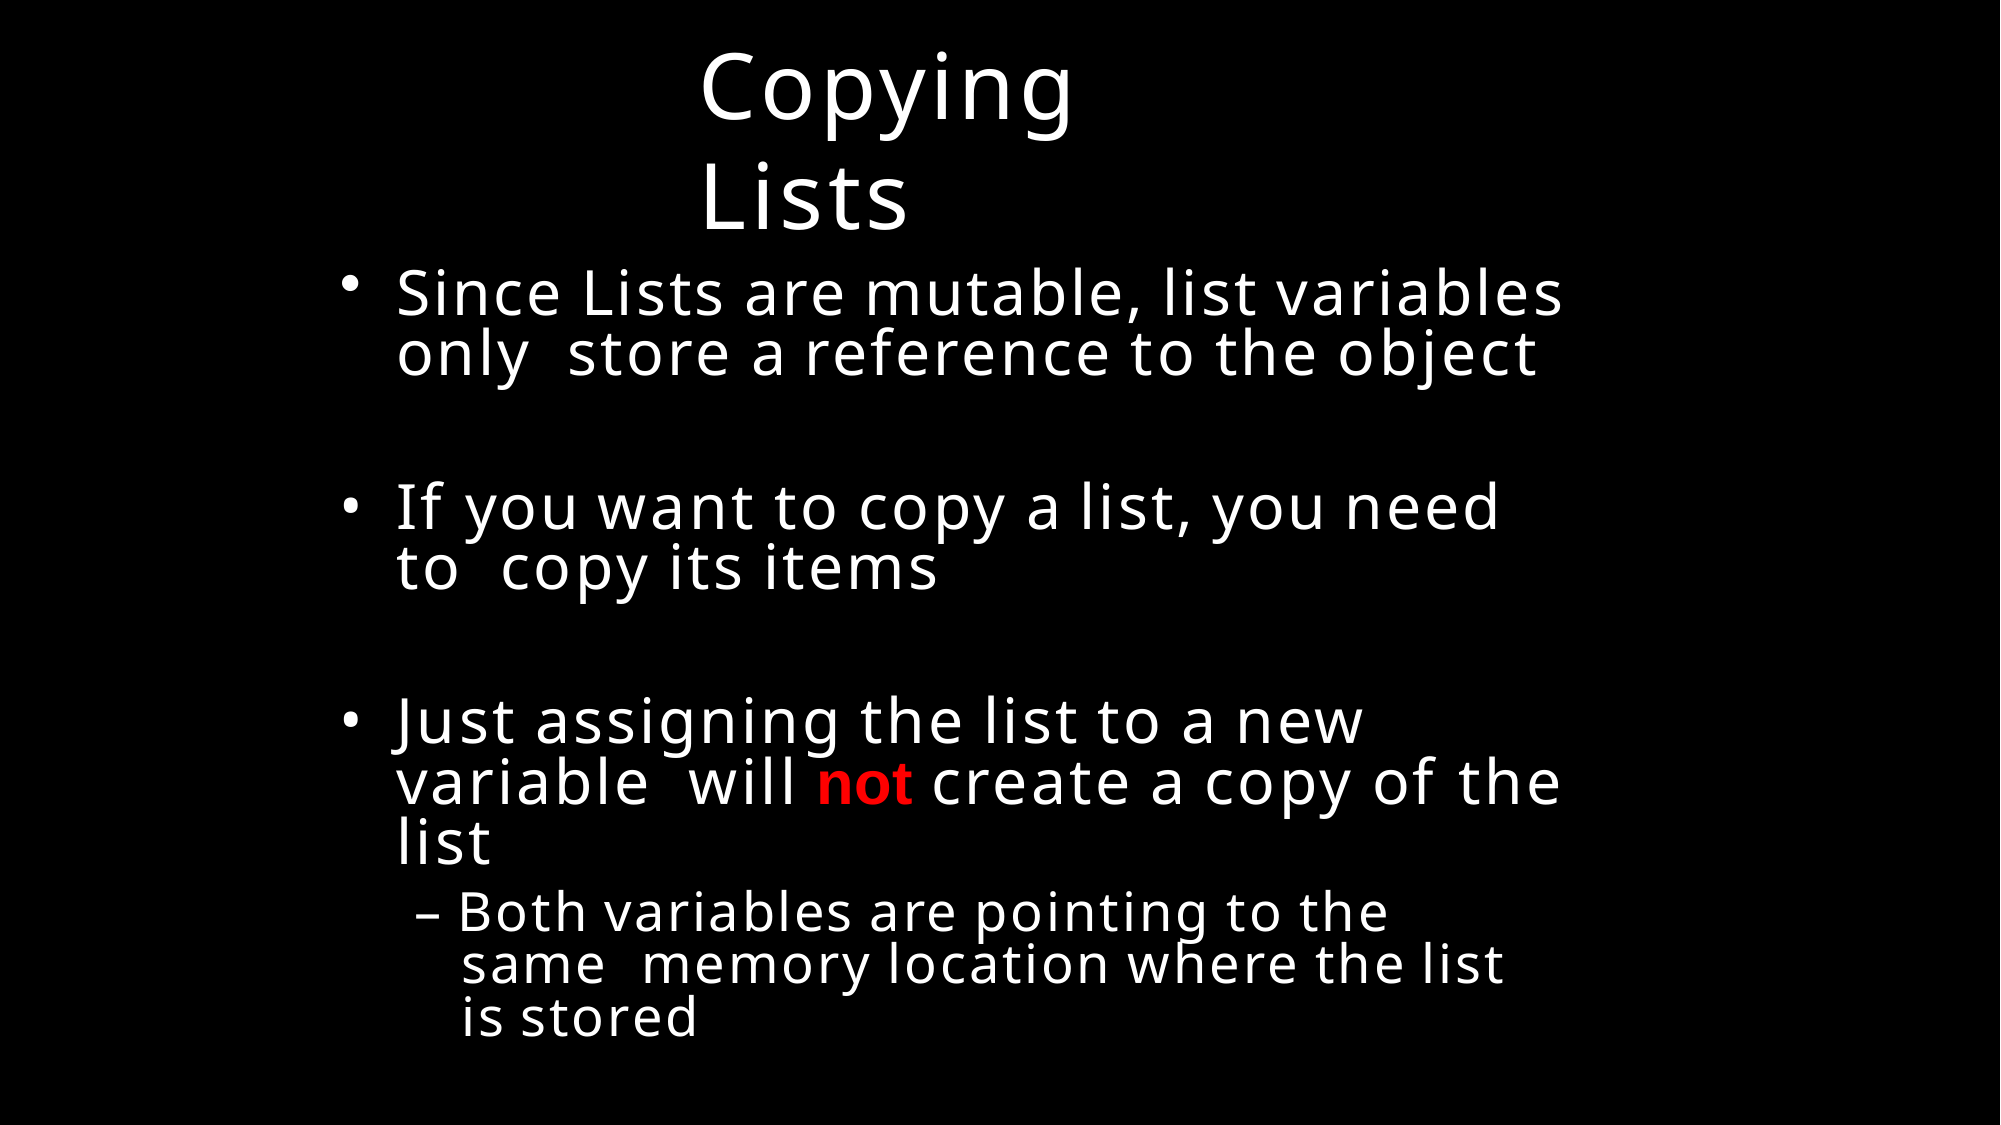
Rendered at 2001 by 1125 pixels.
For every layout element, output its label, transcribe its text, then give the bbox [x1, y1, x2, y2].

text_box Since Lists are mutable, list variables only store a reference to the object If you want to copy a list, you need to copy its items Just assigning the list to a new variable will not create a copy of the list – Both variables are pointing to the same memory location where the list is stored [337, 251, 1662, 1047]
title Copying Lists [696, 25, 1303, 248]
